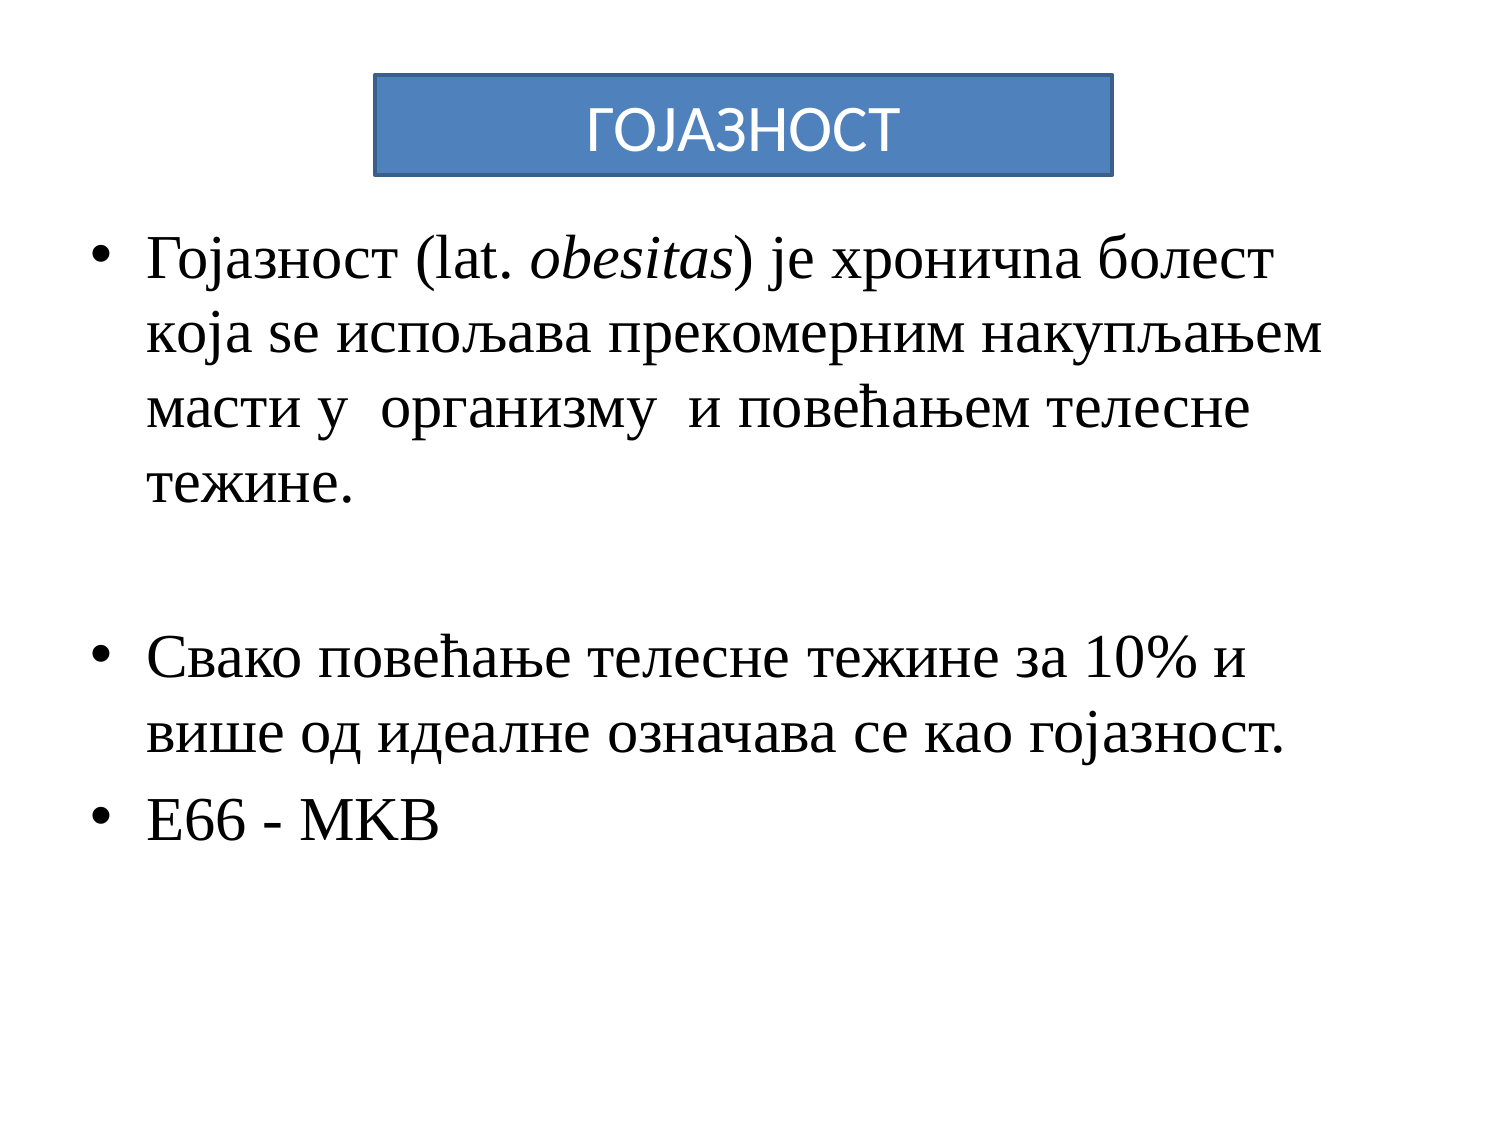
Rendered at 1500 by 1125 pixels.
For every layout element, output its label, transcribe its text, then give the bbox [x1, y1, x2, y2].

text_box ГОЈАЗНОСТ [373, 73, 1114, 177]
list Гојазност (lat. obesitas) је хроничnа бoлeст кoja se испoљaвa прекомeрним накупљањем масти у организму и повећањем телесне тeжинe. Свако повећањe тeлeснe тежинe за 10% и више од идeалнe означава се кaо гојaзност. Е66 - MKB [75, 208, 1412, 917]
